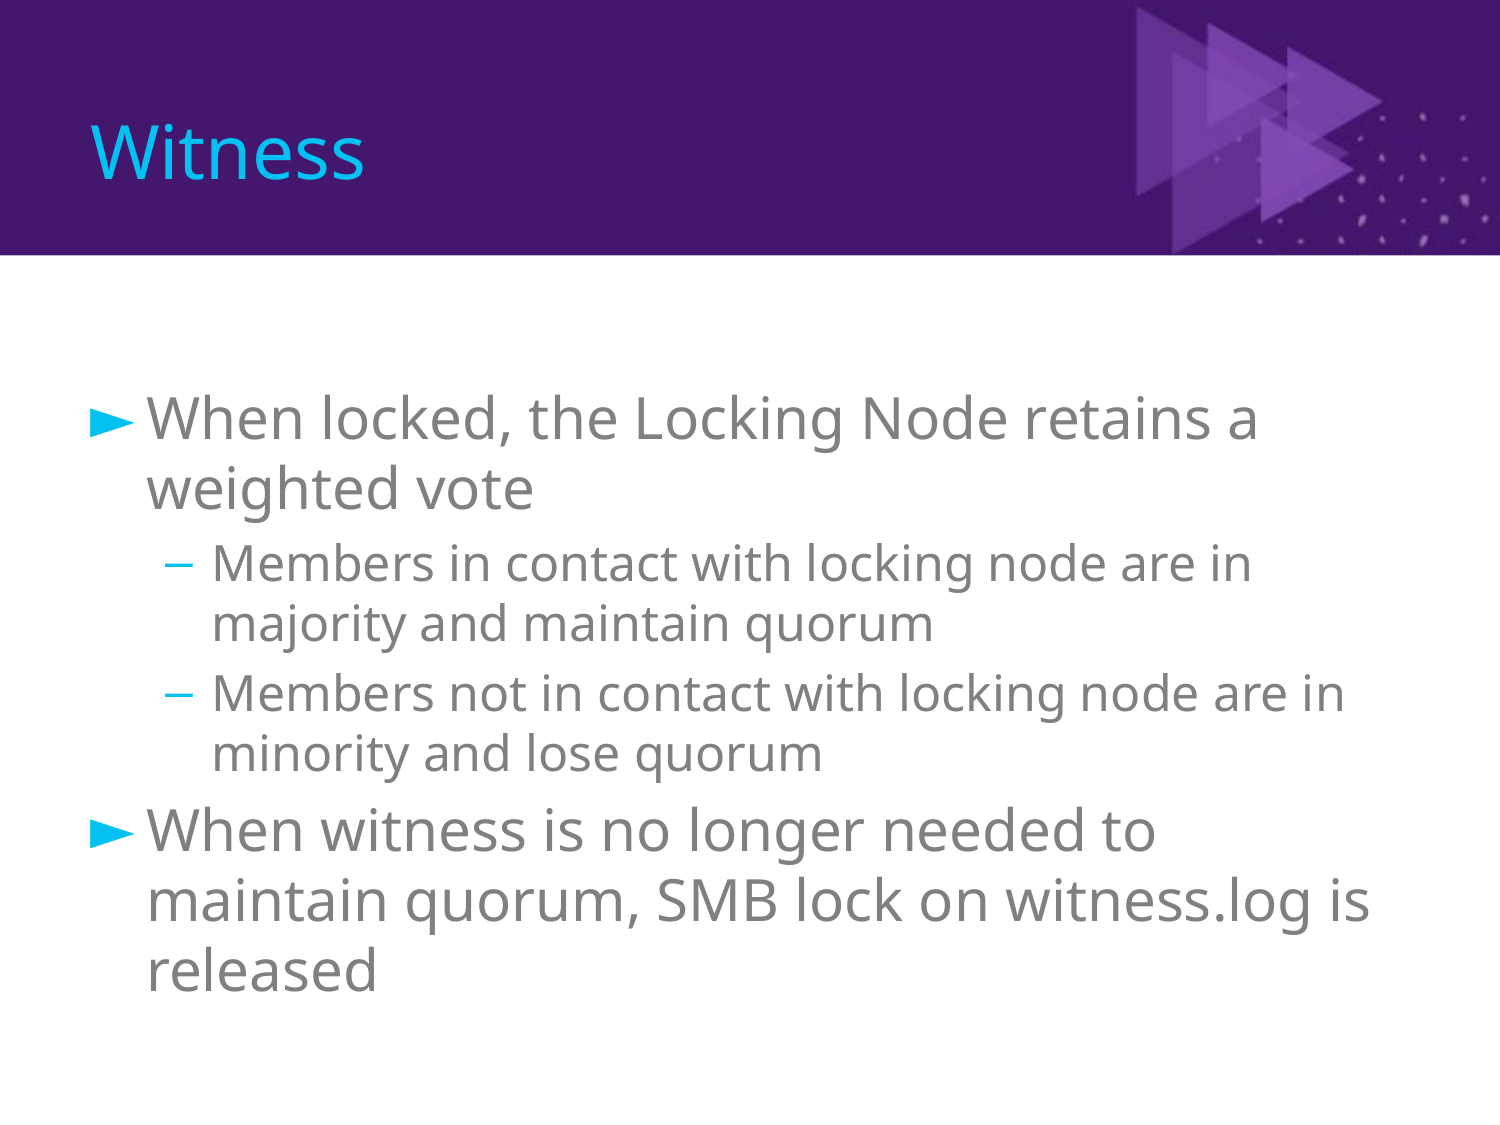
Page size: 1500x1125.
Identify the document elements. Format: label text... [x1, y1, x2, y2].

title Witness [75, 56, 1425, 244]
list When locked, the Locking Node retains a weighted vote Members in contact with locking node are in majority and maintain quorum Members not in contact with locking node are in minority and lose quorum When witness is no longer needed to maintain quorum, SMB lock on witness.log is released [75, 373, 1425, 1005]
picture [0, 0, 1500, 255]
